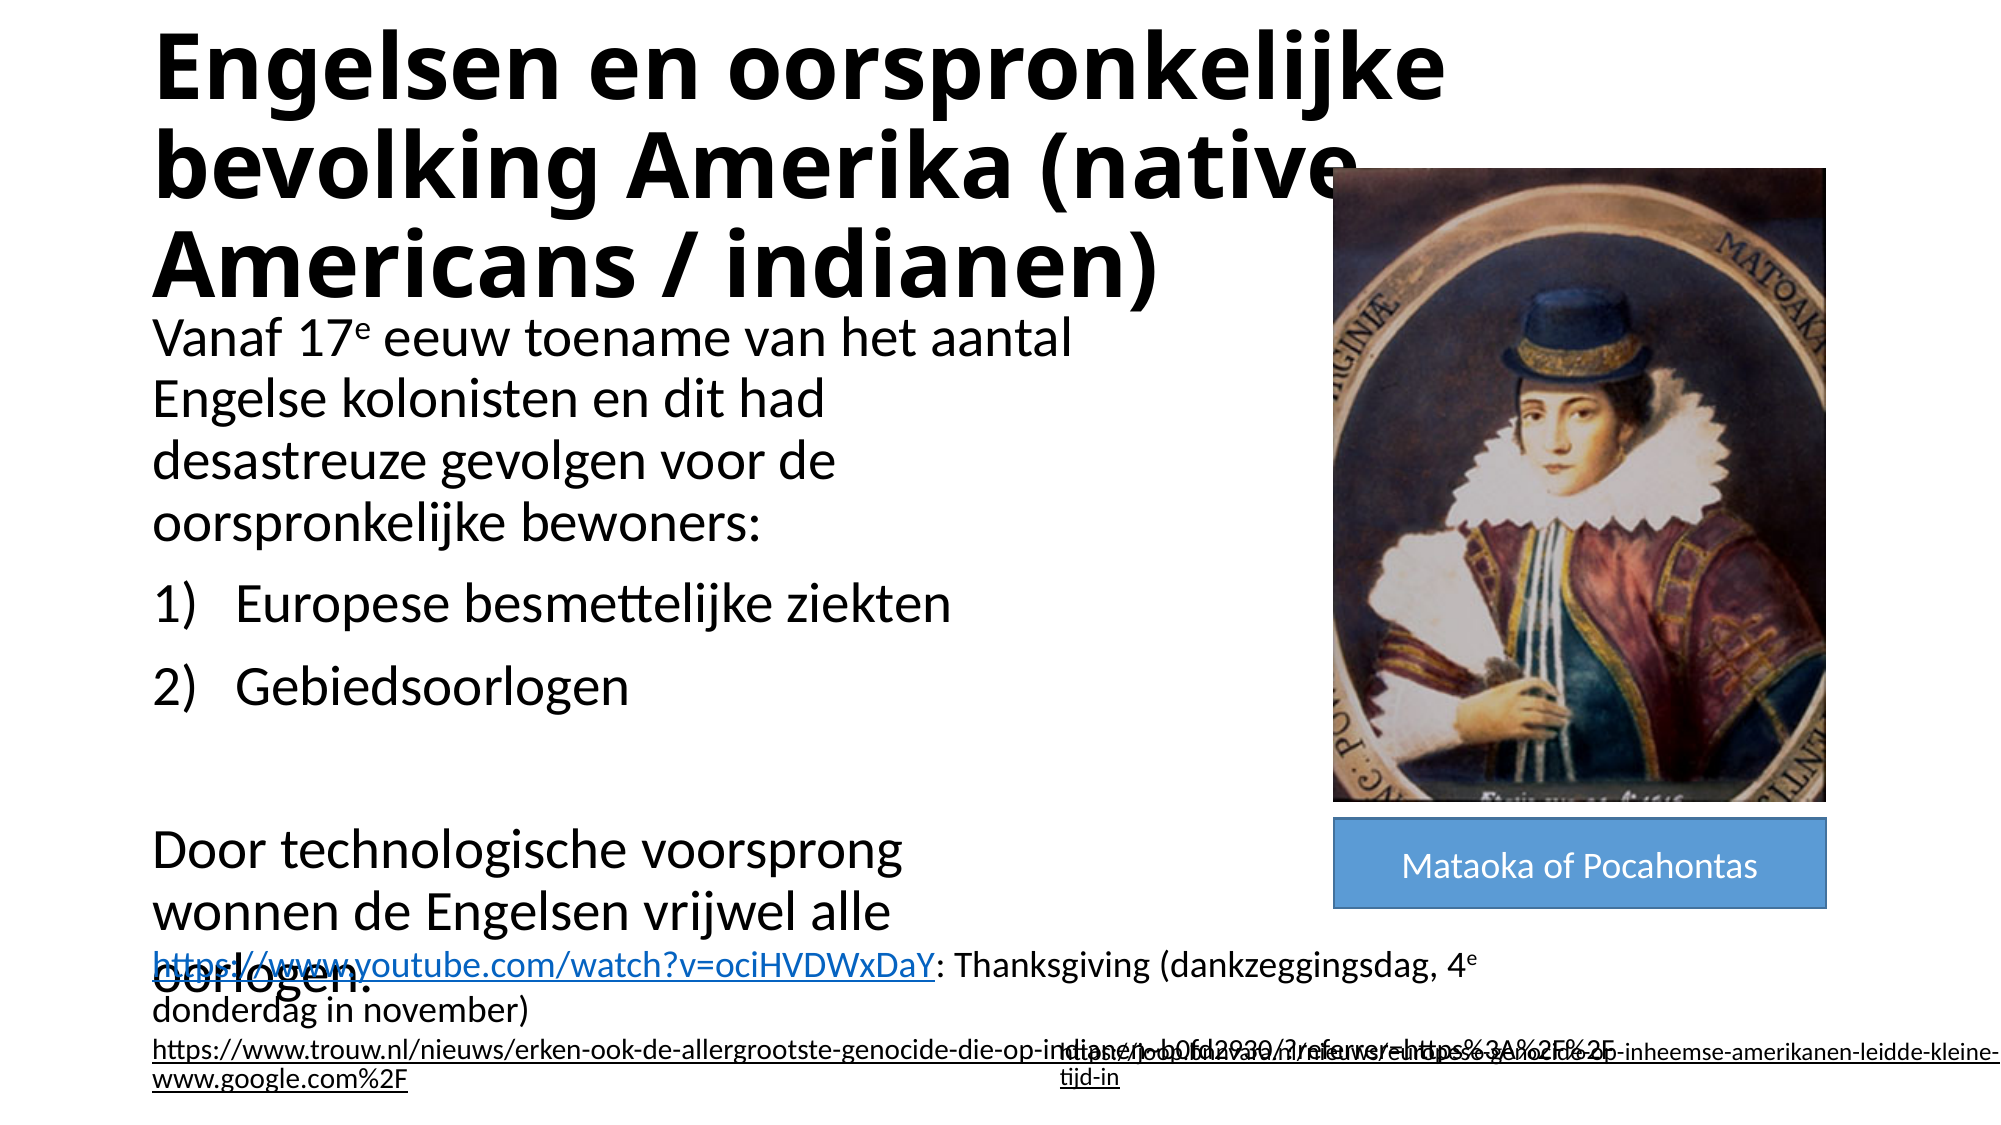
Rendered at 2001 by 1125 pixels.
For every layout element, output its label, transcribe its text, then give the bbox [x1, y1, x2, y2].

text_box https://joop.bnnvara.nl/nieuws/europese-genocide-op-inheemse-amerikanen-leidde-kleine-ijstijd-in [1044, 1028, 2000, 1103]
picture [1333, 168, 1826, 802]
text_box https://www.trouw.nl/nieuws/erken-ook-de-allergrootste-genocide-die-op-indianen~b0fd2930/?referrer=https%3A%2F%2Fwww.google.com%2F [137, 1023, 1641, 1108]
text_box https://www.youtube.com/watch?v=ociHVDWxDaY: Thanksgiving (dankzeggingsdag, 4e donderdag in november) [137, 932, 1545, 1023]
text_box Mataoka of Pocahontas [1333, 817, 1827, 909]
title Engelsen en oorspronkelijke bevolking Amerika (native Americans / indianen) [137, 59, 1863, 278]
list Vanaf 17e eeuw toename van het aantal Engelse kolonisten en dit had desastreuze gevolgen voor de oorspronkelijke bewoners: Europese besmettelijke ziekten Gebiedsoorlogen Door technologische voorsprong wonnen de Engelsen vrijwel alle oorlogen. [137, 299, 1093, 932]
